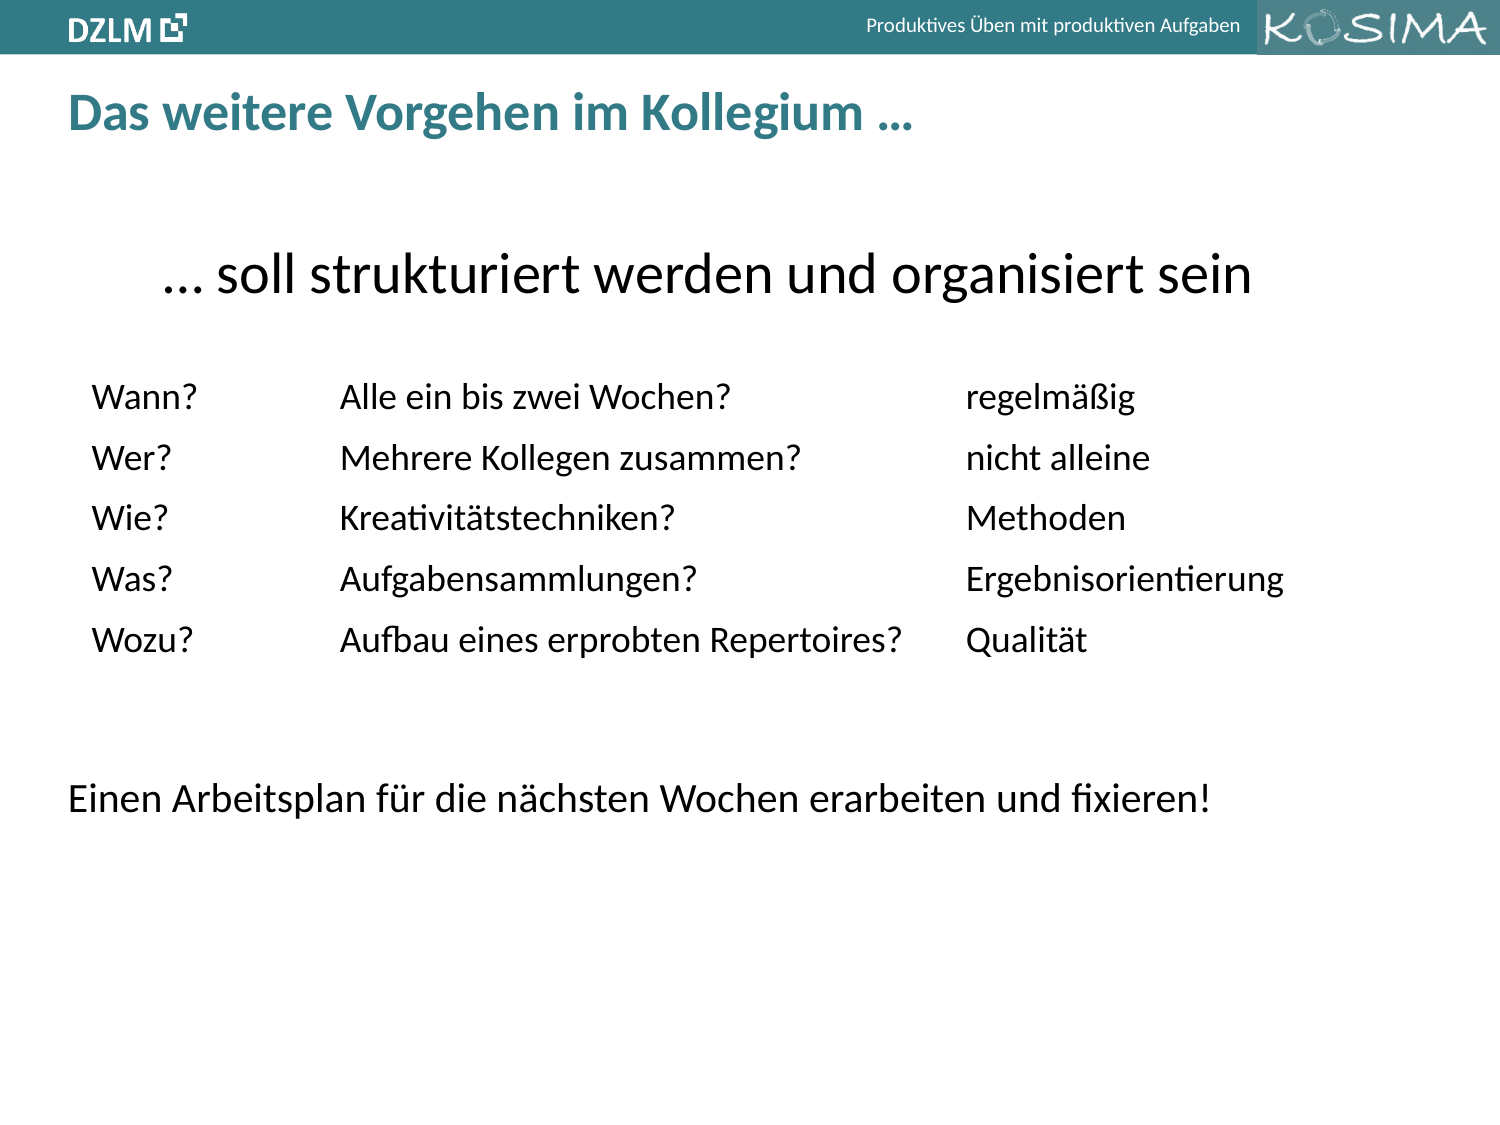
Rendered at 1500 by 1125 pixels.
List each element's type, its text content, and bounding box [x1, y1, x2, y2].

table_header regelmäßig [951, 374, 1388, 434]
table_cell Qualität [951, 617, 1388, 678]
table_cell Wie? [77, 495, 325, 556]
table_cell Mehrere Kollegen zusammen? [325, 434, 951, 495]
table_header Alle ein bis zwei Wochen? [325, 374, 951, 434]
text_box … soll strukturiert werden und organisiert sein [0, 158, 1458, 313]
table_cell nicht alleine [951, 434, 1388, 495]
table_cell Kreativitätstechniken? [325, 495, 951, 556]
table_cell Wozu? [77, 617, 325, 678]
table_header Wann? [77, 374, 325, 434]
text_box Einen Arbeitsplan für die nächsten Wochen erarbeiten und fixieren! [53, 763, 1388, 829]
table_cell Aufbau eines erprobten Repertoires? [325, 617, 951, 678]
table_cell Wer? [77, 434, 325, 495]
table_cell Was? [77, 556, 325, 617]
table_cell Aufgabensammlungen? [325, 556, 951, 617]
title Das weitere Vorgehen im Kollegium … [53, 68, 1436, 149]
table_cell Ergebnisorientierung [951, 556, 1388, 617]
table_cell Methoden [951, 495, 1388, 556]
